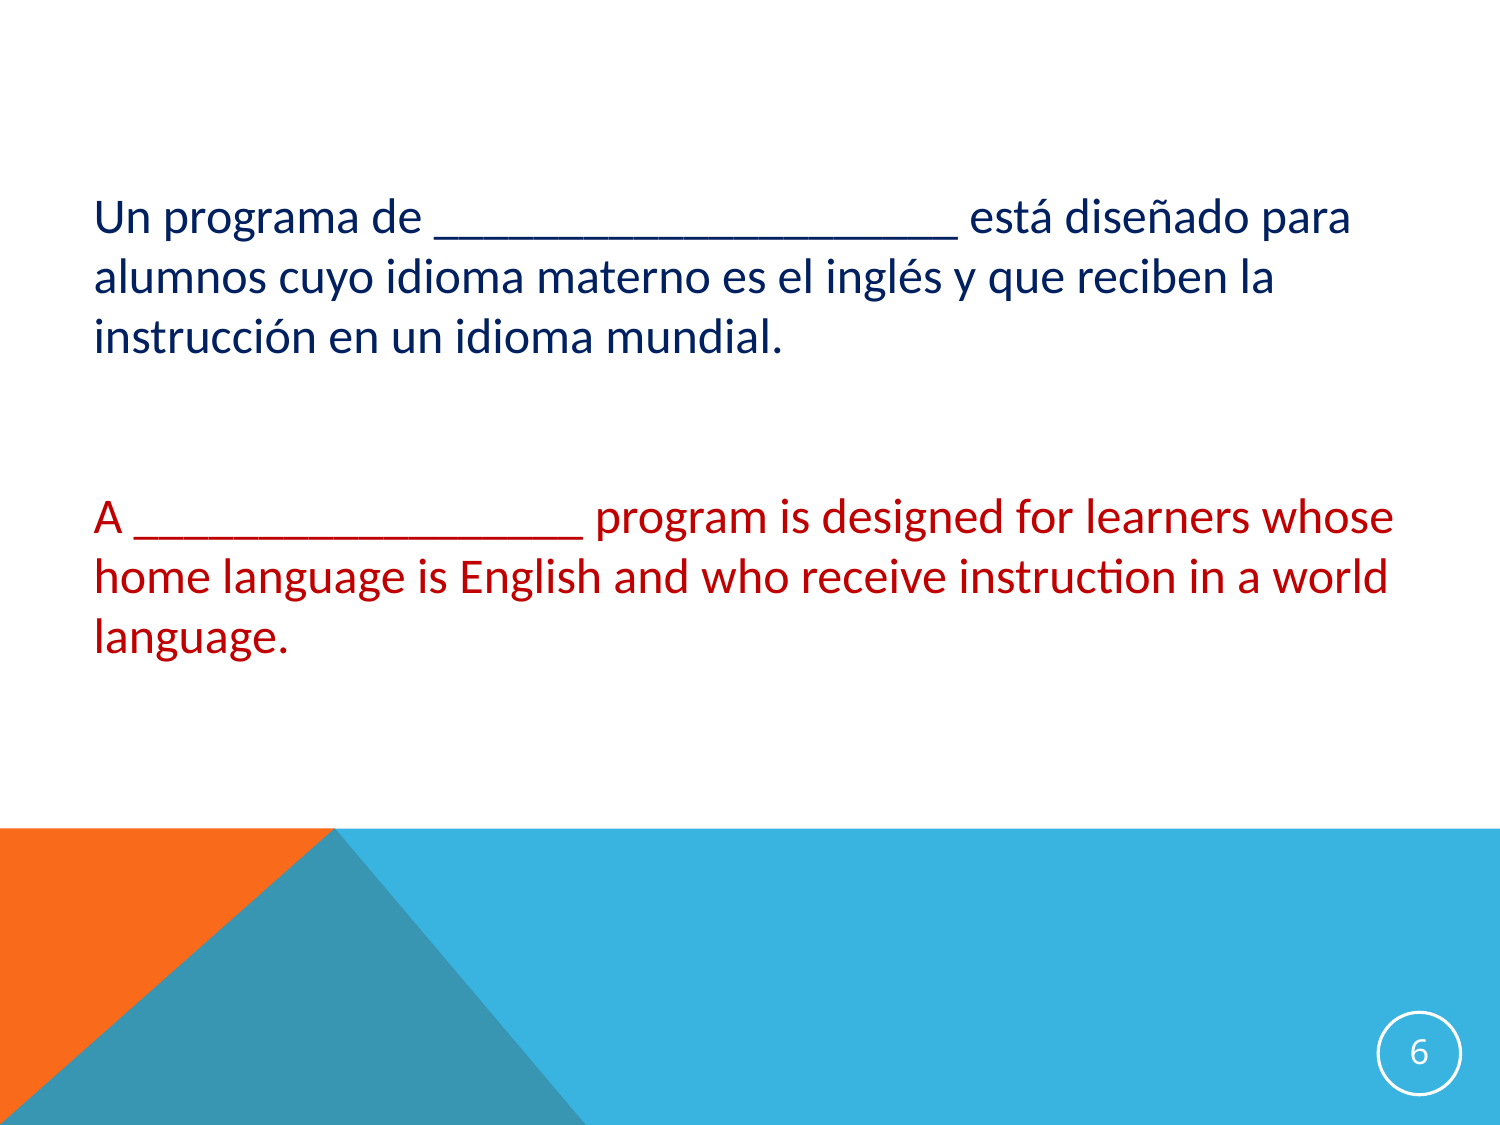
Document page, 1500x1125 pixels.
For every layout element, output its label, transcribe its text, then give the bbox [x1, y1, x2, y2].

slide_number 6 [1376, 1010, 1463, 1097]
text_box Un programa de _____________________ está diseñado para alumnos cuyo idioma materno es el inglés y que reciben la instrucción en un idioma mundial. A __________________ program is designed for learners whose home language is English and who receive instruction in a world language. [3, 176, 1434, 852]
